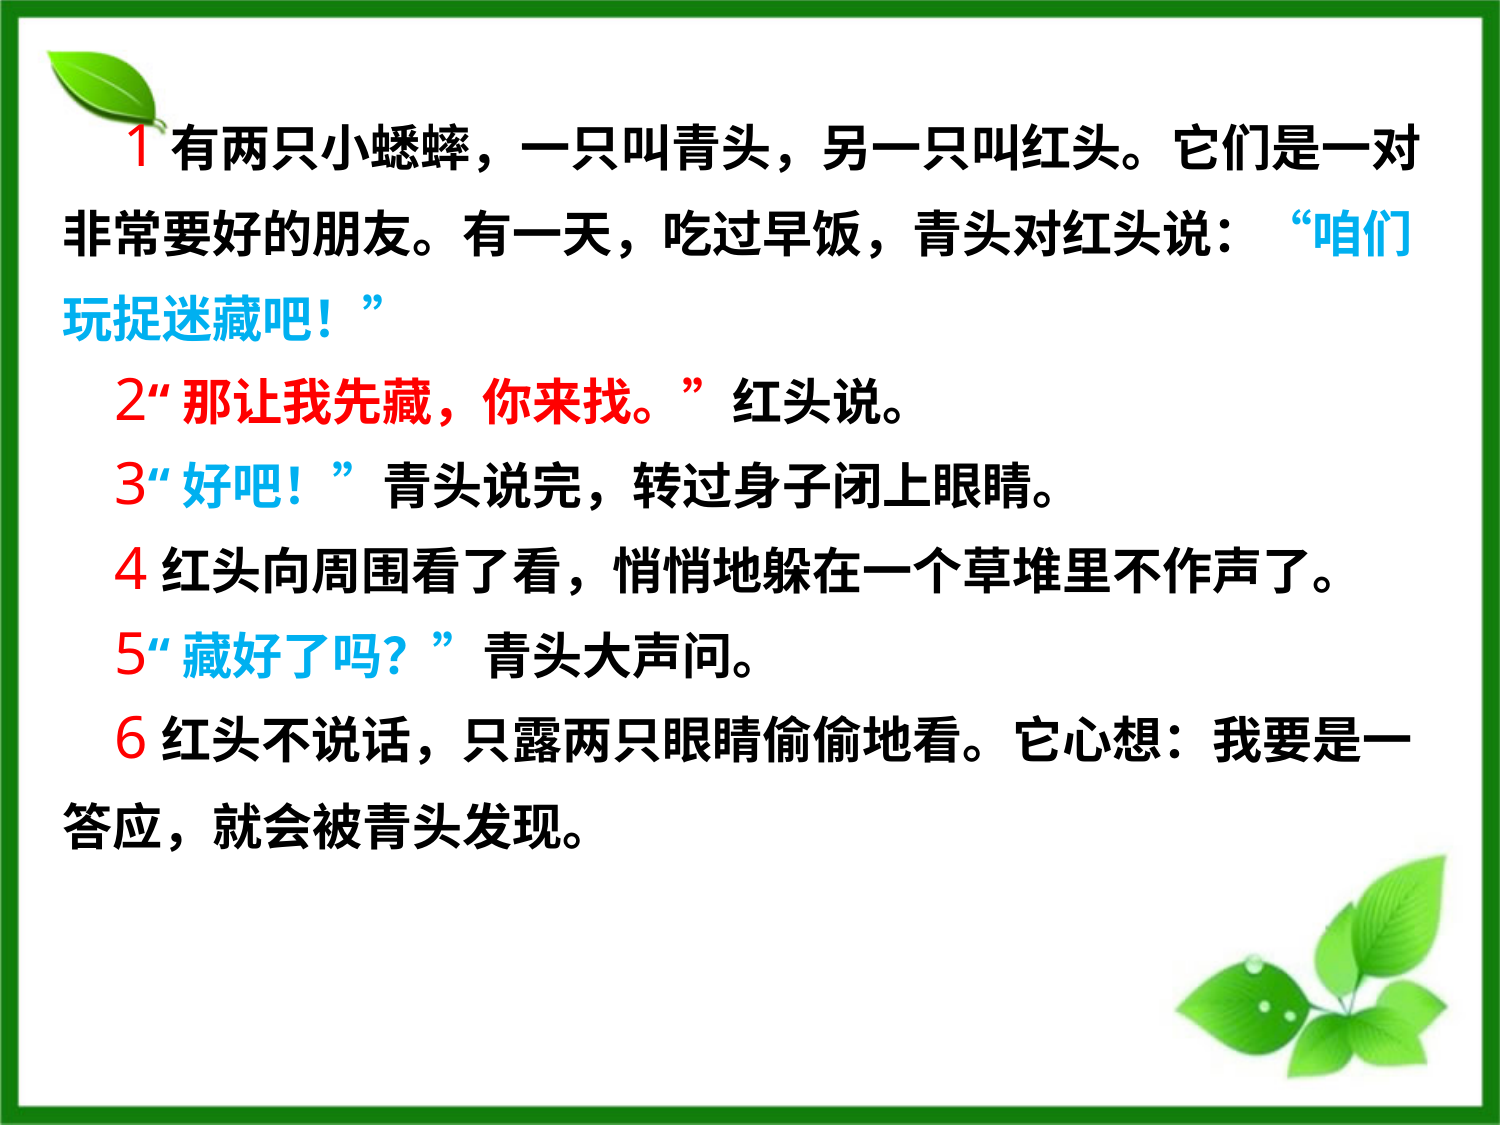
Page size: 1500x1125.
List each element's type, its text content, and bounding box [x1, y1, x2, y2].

picture [0, 0, 1500, 1125]
text_box 1有两只小蟋蟀，一只叫青头，另一只叫红头。它们是一对非常要好的朋友。有一天，吃过早饭，青头对红头说：“咱们玩捉迷藏吧！” 2“那让我先藏，你来找。”红头说。 3“好吧！”青头说完，转过身子闭上眼睛。 4红头向周围看了看，悄悄地躲在一个草堆里不作声了。 5“藏好了吗？”青头大声问。 6红头不说话，只露两只眼睛偷偷地看。它心想：我要是一答应，就会被青头发现。 [47, 86, 1453, 1003]
